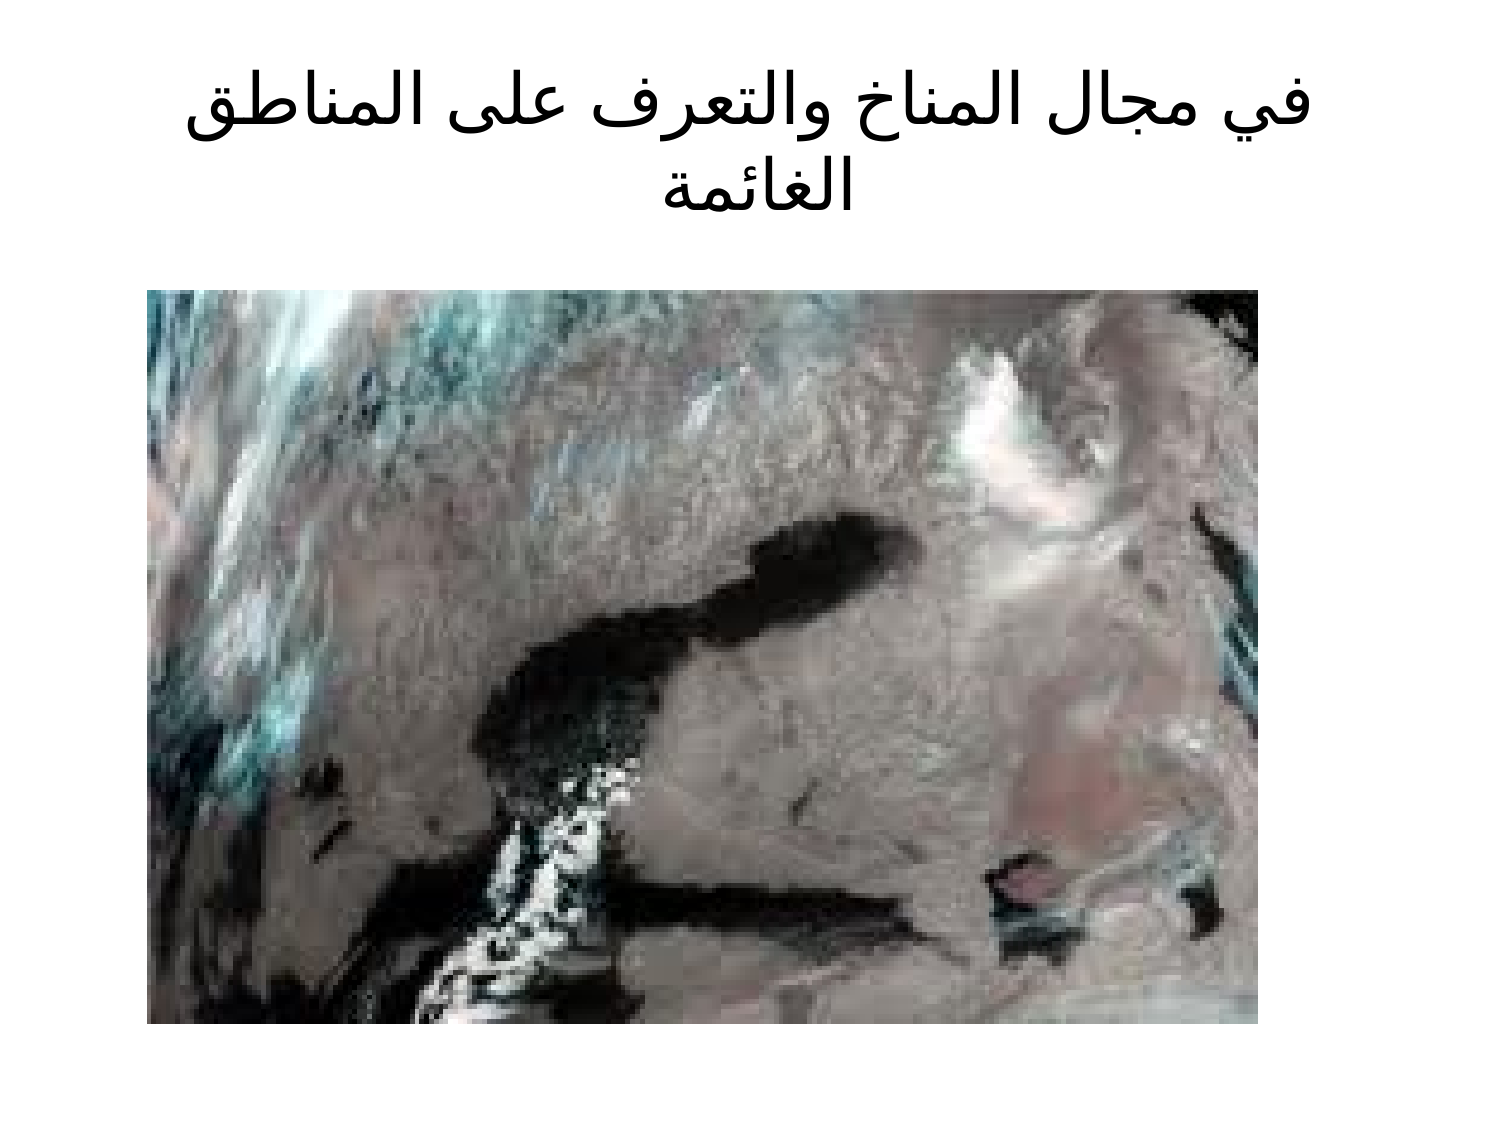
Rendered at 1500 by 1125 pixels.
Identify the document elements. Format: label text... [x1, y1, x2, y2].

title في مجال المناخ والتعرف على المناطق الغائمة [75, 45, 1425, 233]
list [147, 290, 1259, 1024]
